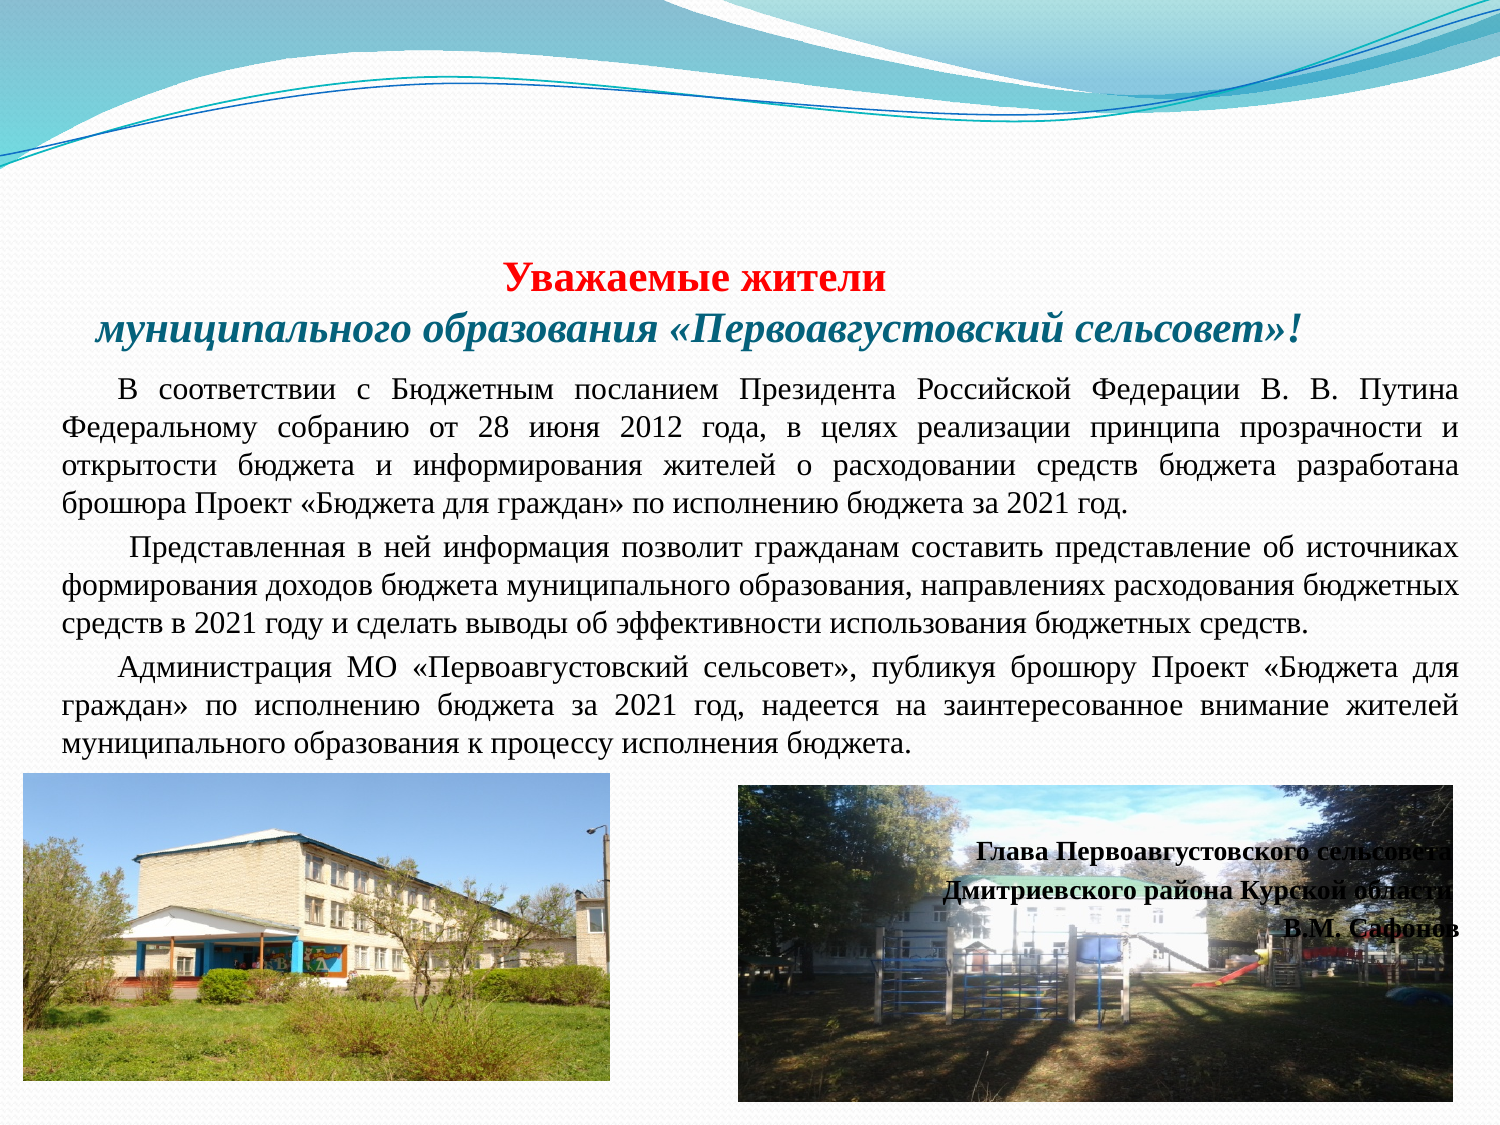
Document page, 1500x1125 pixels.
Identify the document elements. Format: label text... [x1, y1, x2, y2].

picture [738, 784, 1454, 1102]
title Уважаемые жители муниципального образования «Первоавгустовский сельсовет»! [82, 128, 1307, 316]
table_cell 1428418,00 [731, 786, 738, 996]
picture [23, 773, 610, 1081]
list В соответствии с Бюджетным посланием Президента Российской Федерации В. В. Путина Федеральному собранию от 28 июня 2012 года, в целях реализации принципа прозрачности и открытости бюджета и информирования жителей о расходовании средств бюджета разработана брошюра Проект «Бюджета для граждан» по исполнению бюджета за 2021 год. Представленная в ней информация позволит гражданам составить представление об источниках формирования доходов бюджета муниципального образования, направлениях расходования бюджетных средств в 2021 году и сделать выводы об эффективности использования бюджетных средств. Администрация МО «Первоавгустовский сельсовет», публикуя брошюру Проект «Бюджета для граждан» по исполнению бюджета за 2021 год, надеется на заинтересованное внимание жителей муниципального образования к процессу исполнения бюджета. Глава Первоавгустовского сельсовета Дмитриевского района Курской области В.М. Сафонов [46, 316, 1475, 996]
table_cell 1428418,00 [1454, 788, 1459, 996]
table_cell 1428418,00 [610, 775, 616, 996]
